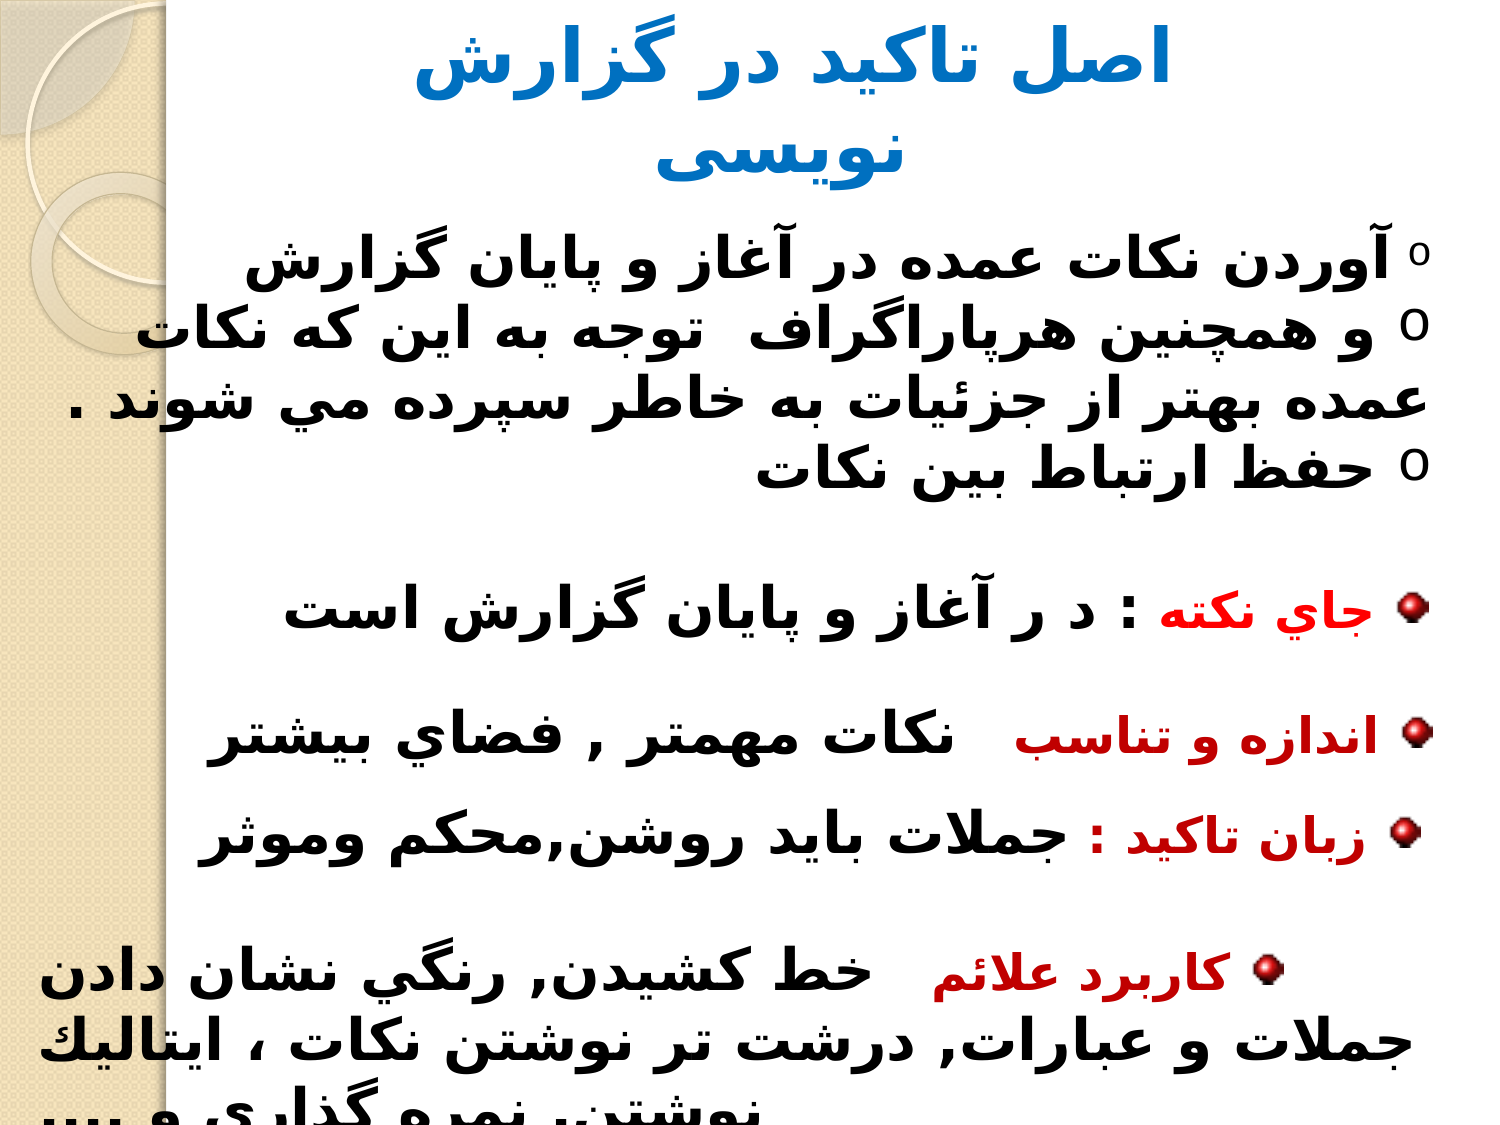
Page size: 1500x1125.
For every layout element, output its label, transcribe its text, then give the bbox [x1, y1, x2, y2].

text_box آوردن نكات عمده در آغاز و پايان گزارش و همچنين هرپاراگراف توجه به اين كه نكات عمده بهتر از جزئيات به خاطر سپرده مي شوند . حفظ ارتباط بين نكات [0, 212, 1447, 578]
text_box جاي نكته : د ر آغاز و پايان گزارش است [0, 578, 1443, 648]
text_box زبان تاكيد : جملات بايد روشن,محكم وموثر [87, 787, 1475, 873]
picture [1248, 949, 1284, 985]
text_box كاربرد علائم : خط كشيدن, رنگي نشان دادن جملات و عبارات, درشت تر نوشتن نكات ، ايتاليك نوشتن, نمره گذاري و .... [23, 924, 1500, 1125]
picture [1392, 587, 1429, 623]
picture [1397, 712, 1433, 748]
picture [1385, 812, 1421, 848]
text_box اصل تاكيد در گزارش نویسی [262, 0, 1325, 195]
text_box اندازه و تناسب : نكات مهمتر , فضاي بيشتر [0, 687, 1447, 773]
text_box [1291, 595, 1322, 671]
